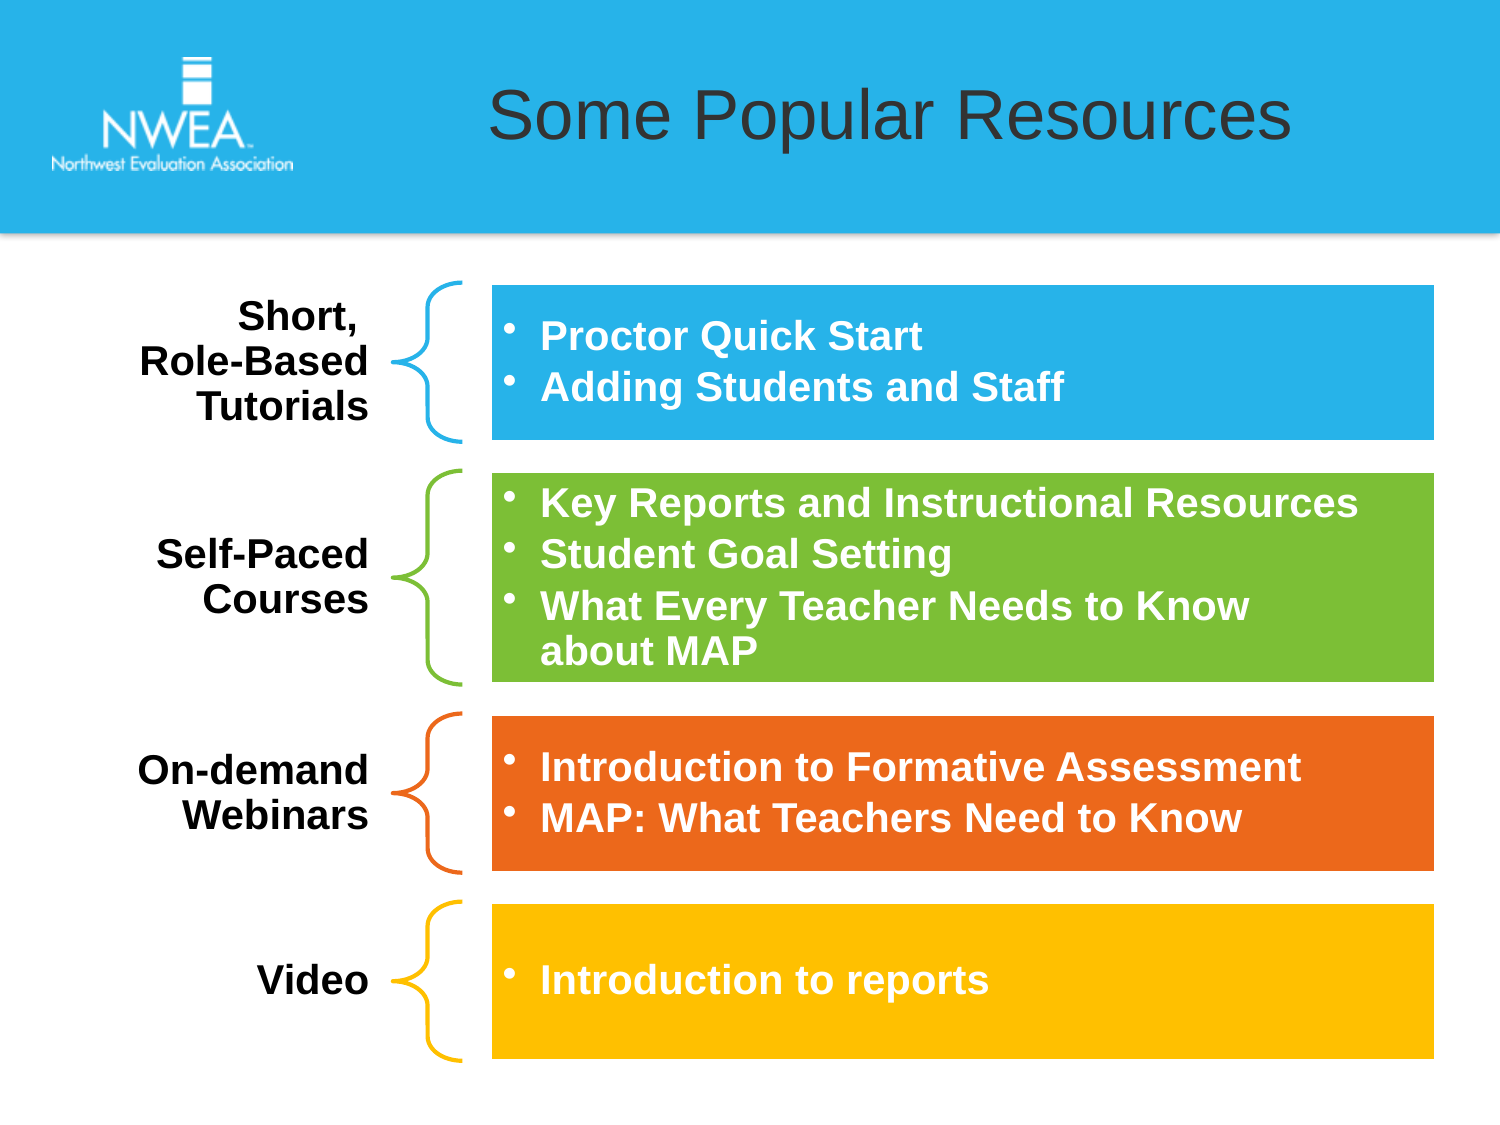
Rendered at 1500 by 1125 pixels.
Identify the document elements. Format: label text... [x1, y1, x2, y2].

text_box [44, 281, 1436, 1063]
title Some Popular Resources [320, 31, 1461, 207]
picture [52, 57, 293, 171]
